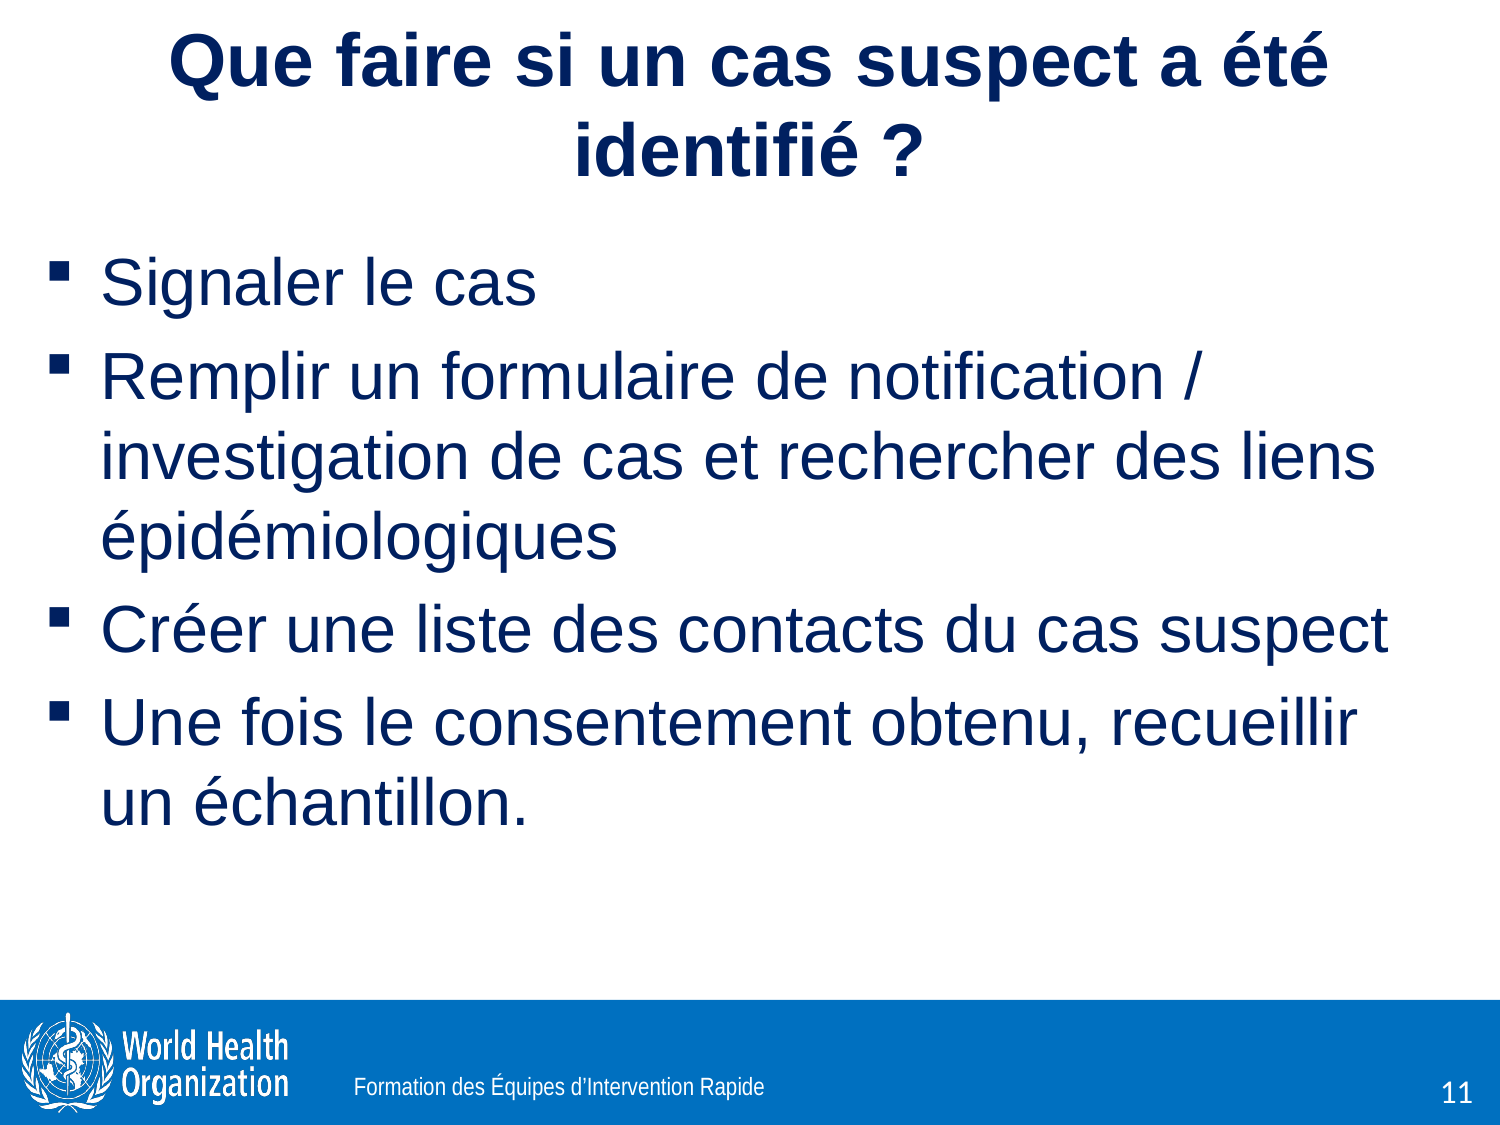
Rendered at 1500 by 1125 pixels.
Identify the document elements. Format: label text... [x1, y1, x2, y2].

list Signaler le cas Remplir un formulaire de notification / investigation de cas et rechercher des liens épidémiologiques Créer une liste des contacts du cas suspect Une fois le consentement obtenu, recueillir un échantillon. [29, 231, 1447, 1035]
title Que faire si un cas suspect a été identifié ? [0, 7, 1500, 195]
picture [21, 1012, 288, 1113]
